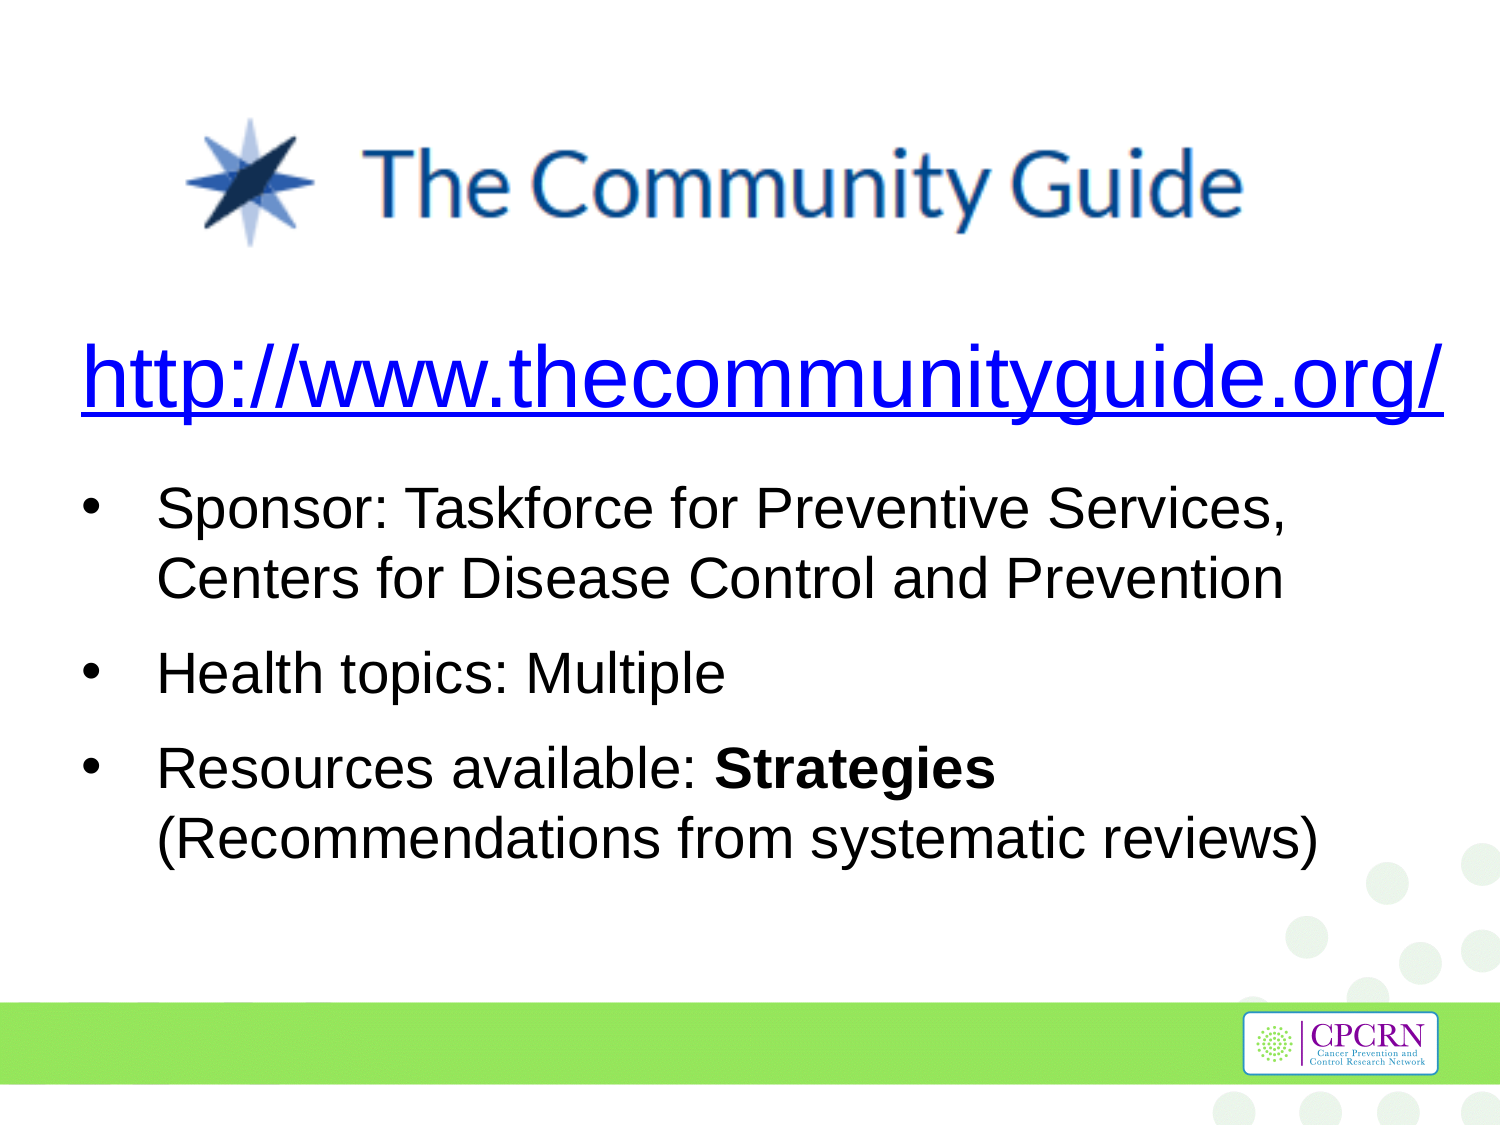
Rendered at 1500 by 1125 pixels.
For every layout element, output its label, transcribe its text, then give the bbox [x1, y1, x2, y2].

picture [0, 0, 1500, 1125]
text_box http://www.thecommunityguide.org/ Sponsor: Taskforce for Preventive Services, Centers for Disease Control and Prevention Health topics: Multiple Resources available: Strategies (Recommendations from systematic reviews) [66, 312, 1459, 878]
